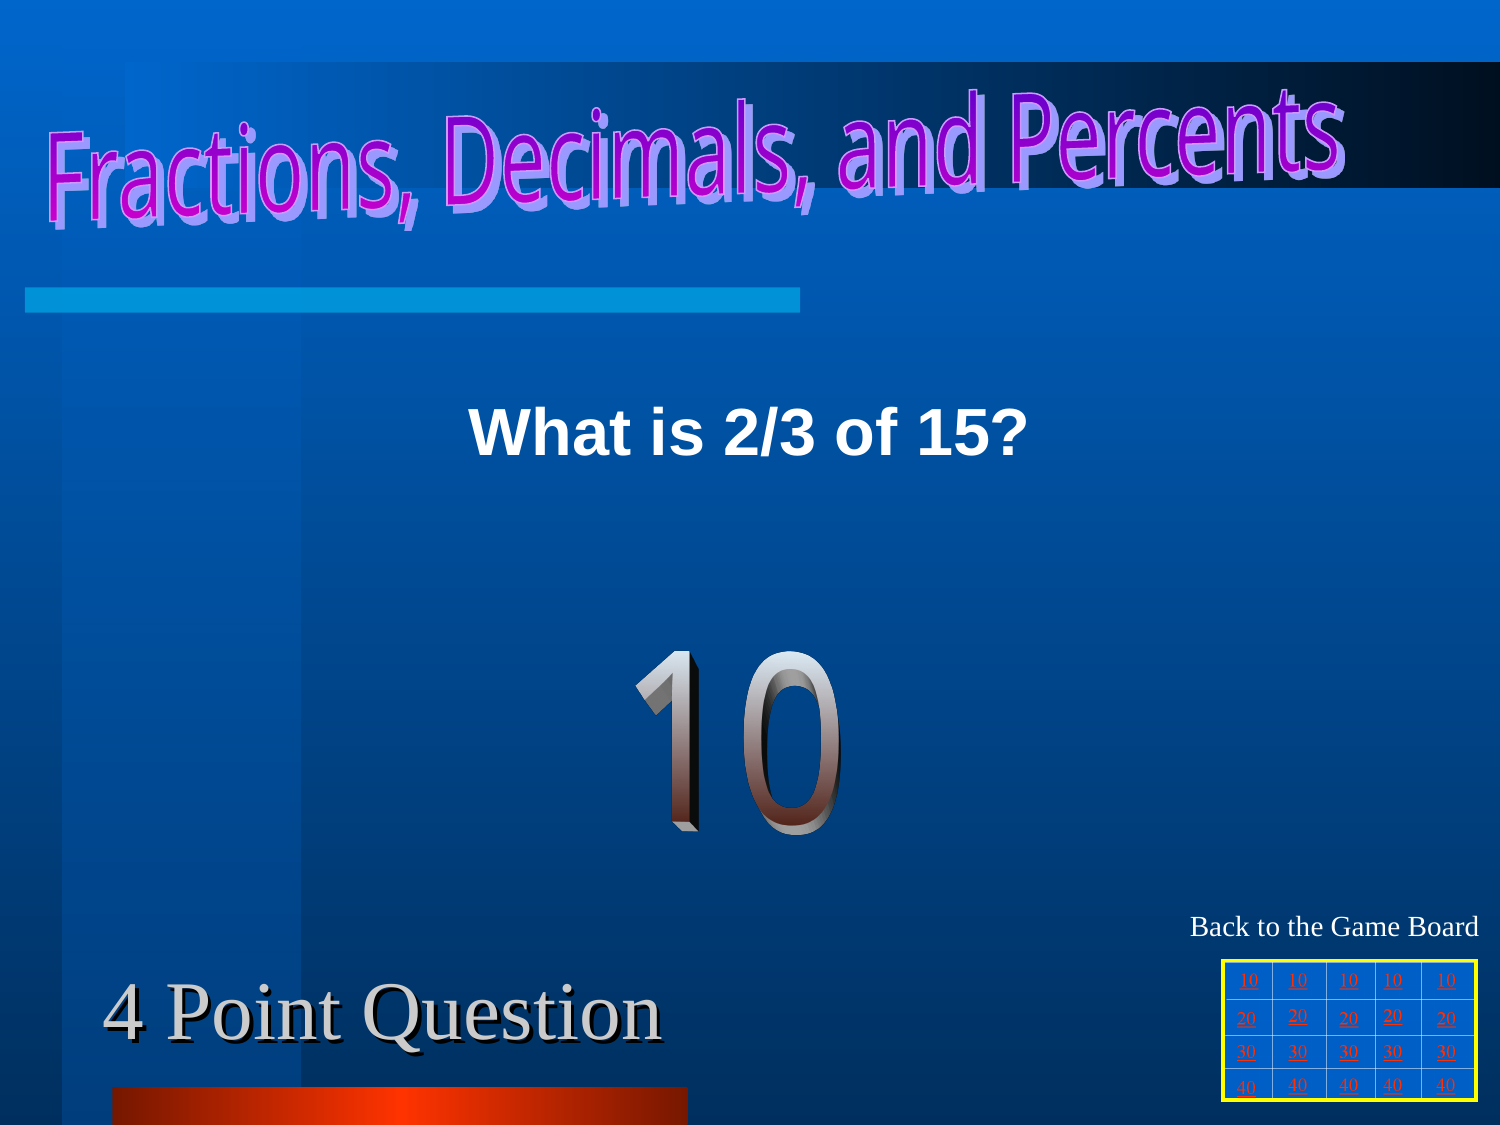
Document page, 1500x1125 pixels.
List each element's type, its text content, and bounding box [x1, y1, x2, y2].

title 4 Point Question [87, 937, 750, 1075]
picture [1224, 962, 1475, 1098]
text_box Back to the Game Board [1175, 899, 1500, 951]
list What is 2/3 of 15? [112, 381, 1388, 744]
